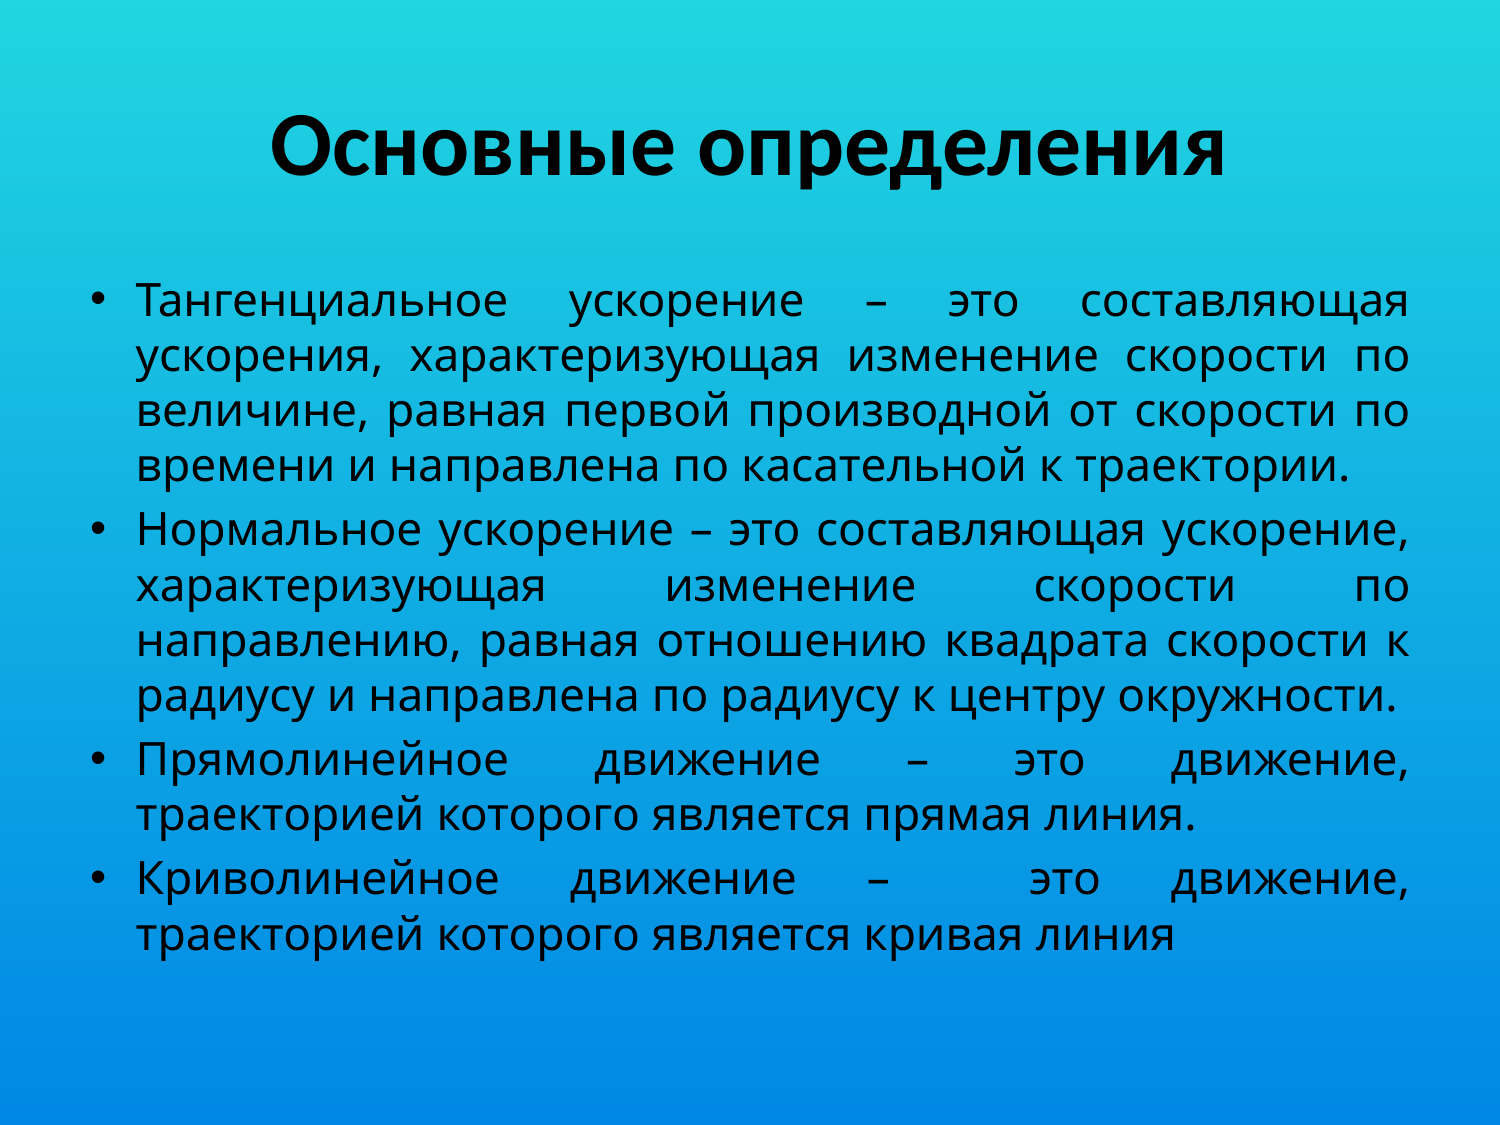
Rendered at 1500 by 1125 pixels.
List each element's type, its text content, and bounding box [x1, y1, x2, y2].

list Тангенциальное ускорение – это составляющая ускорения, характеризующая изменение скорости по величине, равная первой производной от скорости по времени и направлена по касательной к траектории. Нормальное ускорение – это составляющая ускорение, характеризующая изменение скорости по направлению, равная отношению квадрата скорости к радиусу и направлена по радиусу к центру окружности. Прямолинейное движение – это движение, траекторией которого является прямая линия. Криволинейное движение – это движение, траекторией которого является кривая линия [75, 262, 1425, 1075]
title Основные определения [75, 45, 1425, 233]
